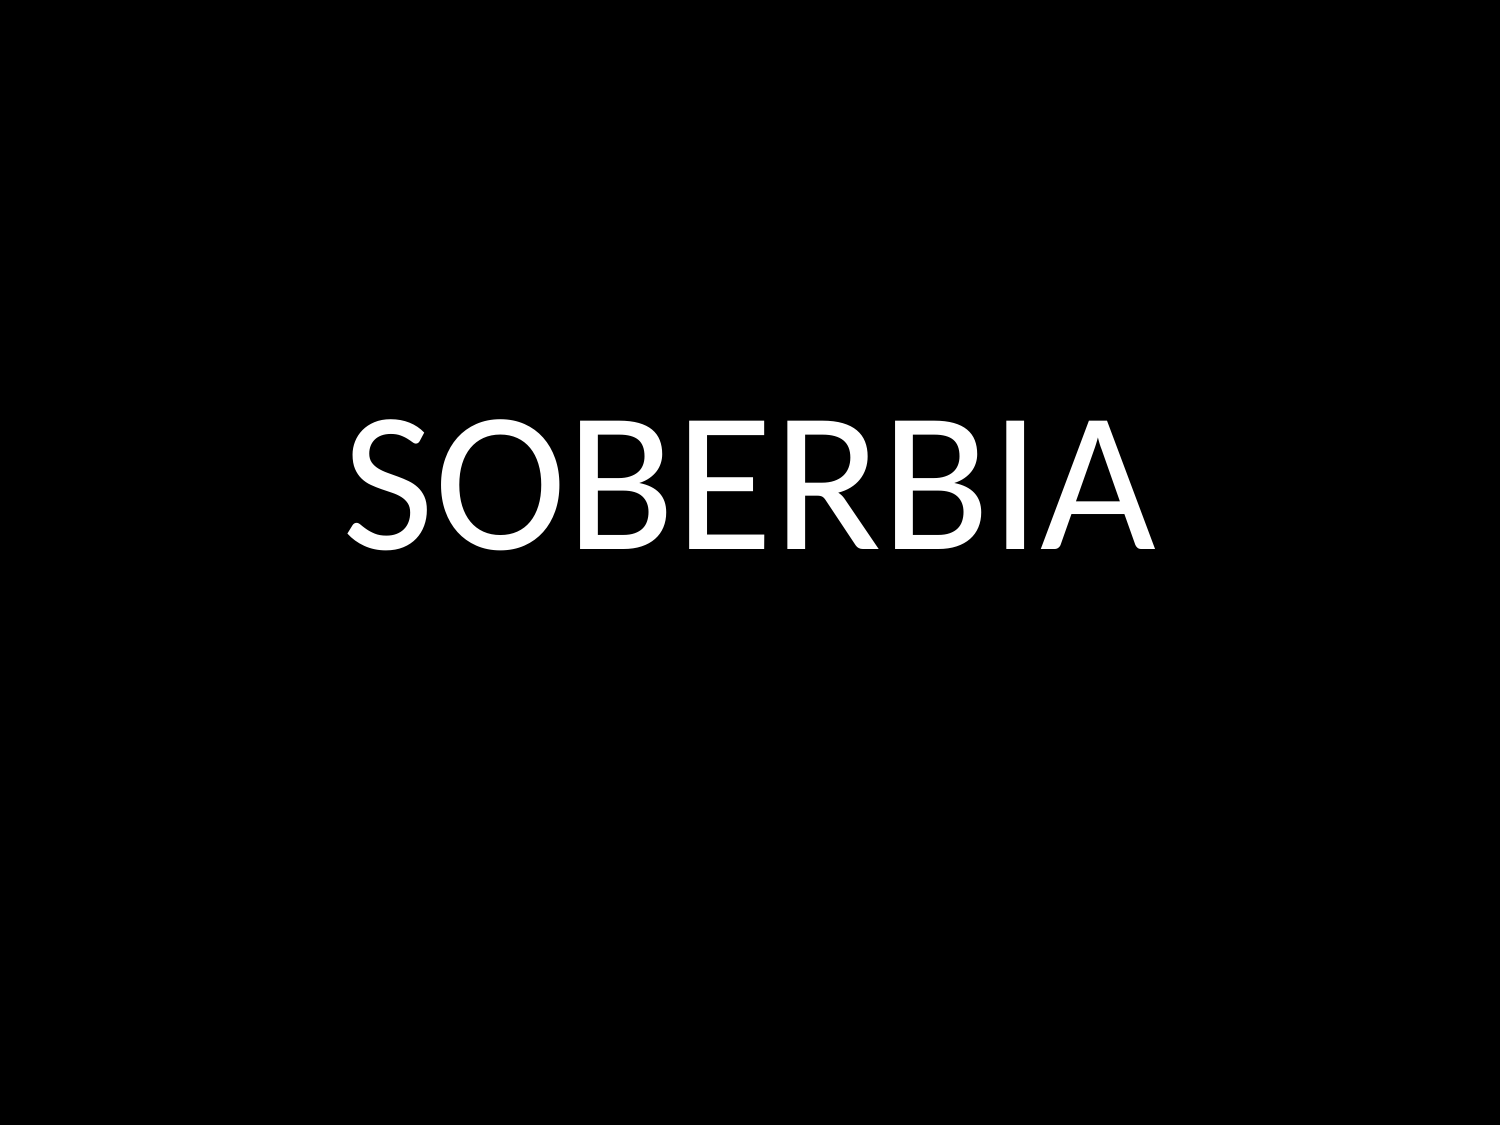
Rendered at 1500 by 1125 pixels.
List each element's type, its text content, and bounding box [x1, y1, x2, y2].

title SOBERBIA [112, 349, 1388, 591]
